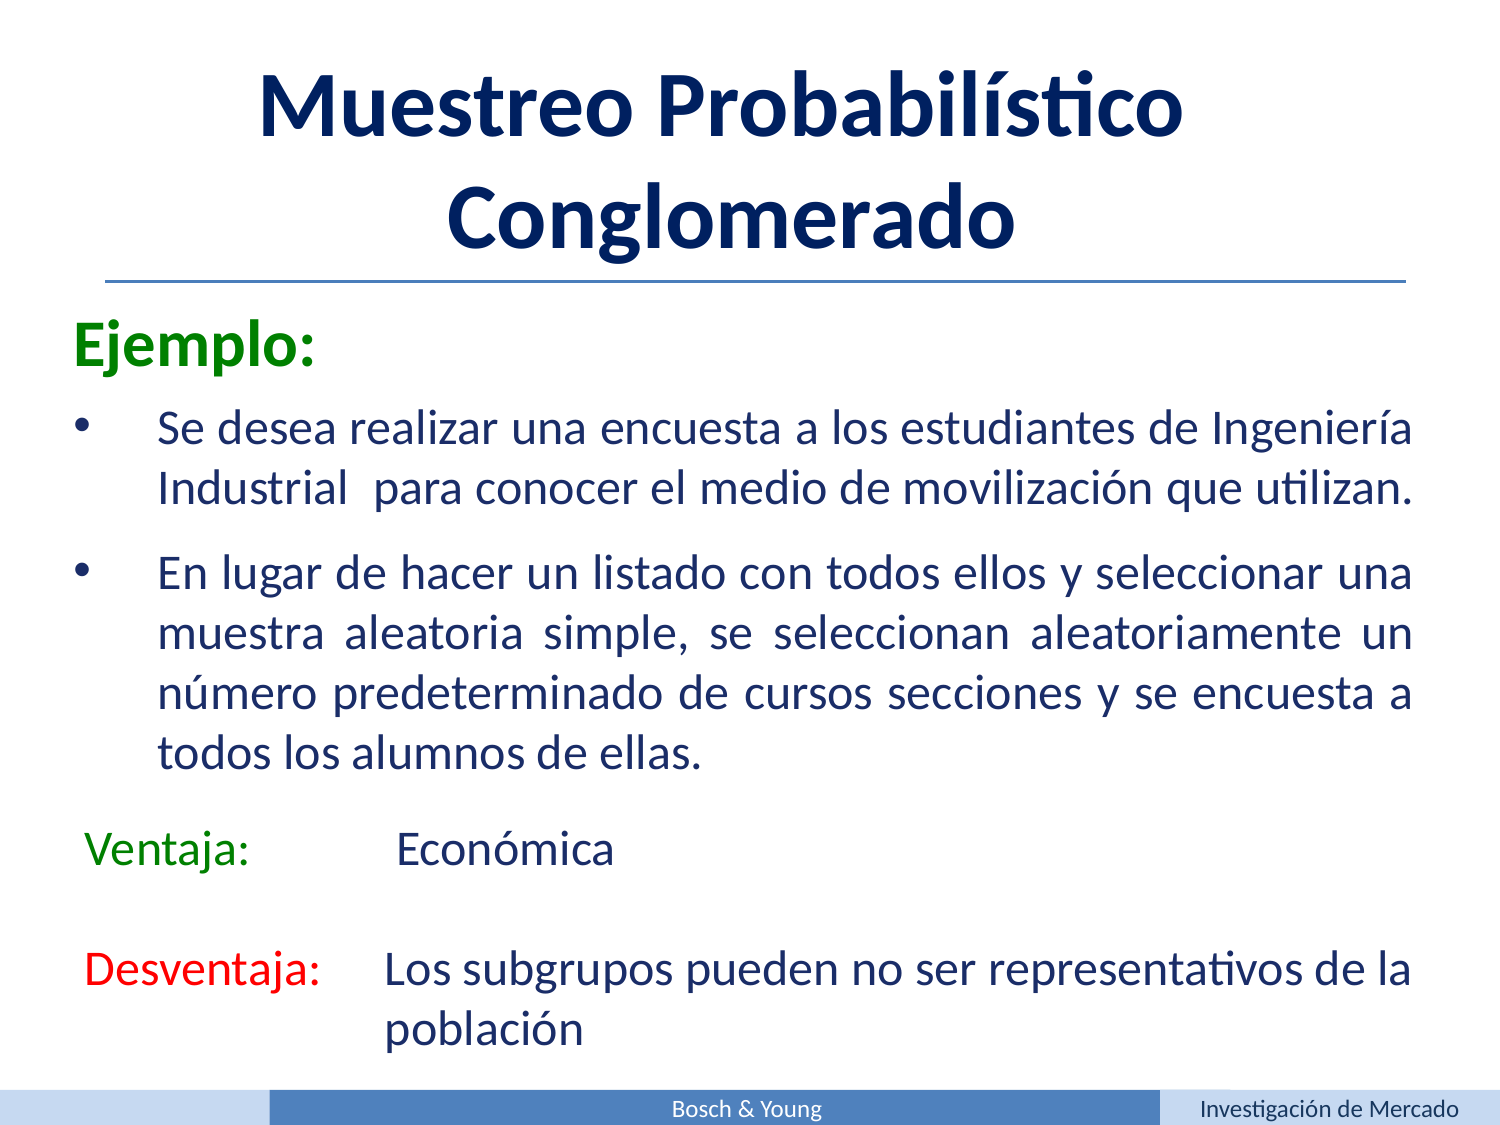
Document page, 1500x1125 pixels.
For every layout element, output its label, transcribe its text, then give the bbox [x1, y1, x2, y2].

text_box Muestreo Probabilístico Conglomerado [46, 35, 1418, 275]
text_box Ejemplo: [58, 292, 539, 388]
text_box Ventaja: Económica Desventaja: Los subgrupos pueden no ser representativos de la población [70, 808, 1442, 1064]
text_box Bosch & Young [272, 1088, 1158, 1125]
text_box [0, 1088, 272, 1125]
text_box Se desea realizar una encuesta a los estudiantes de Ingeniería Industrial para conocer el medio de movilización que utilizan. En lugar de hacer un listado con todos ellos y seleccionar una muestra aleatoria simple, se seleccionan aleatoriamente un número predeterminado de cursos secciones y se encuesta a todos los alumnos de ellas. [58, 386, 1430, 941]
text_box Investigación de Mercado [1158, 1088, 1500, 1125]
